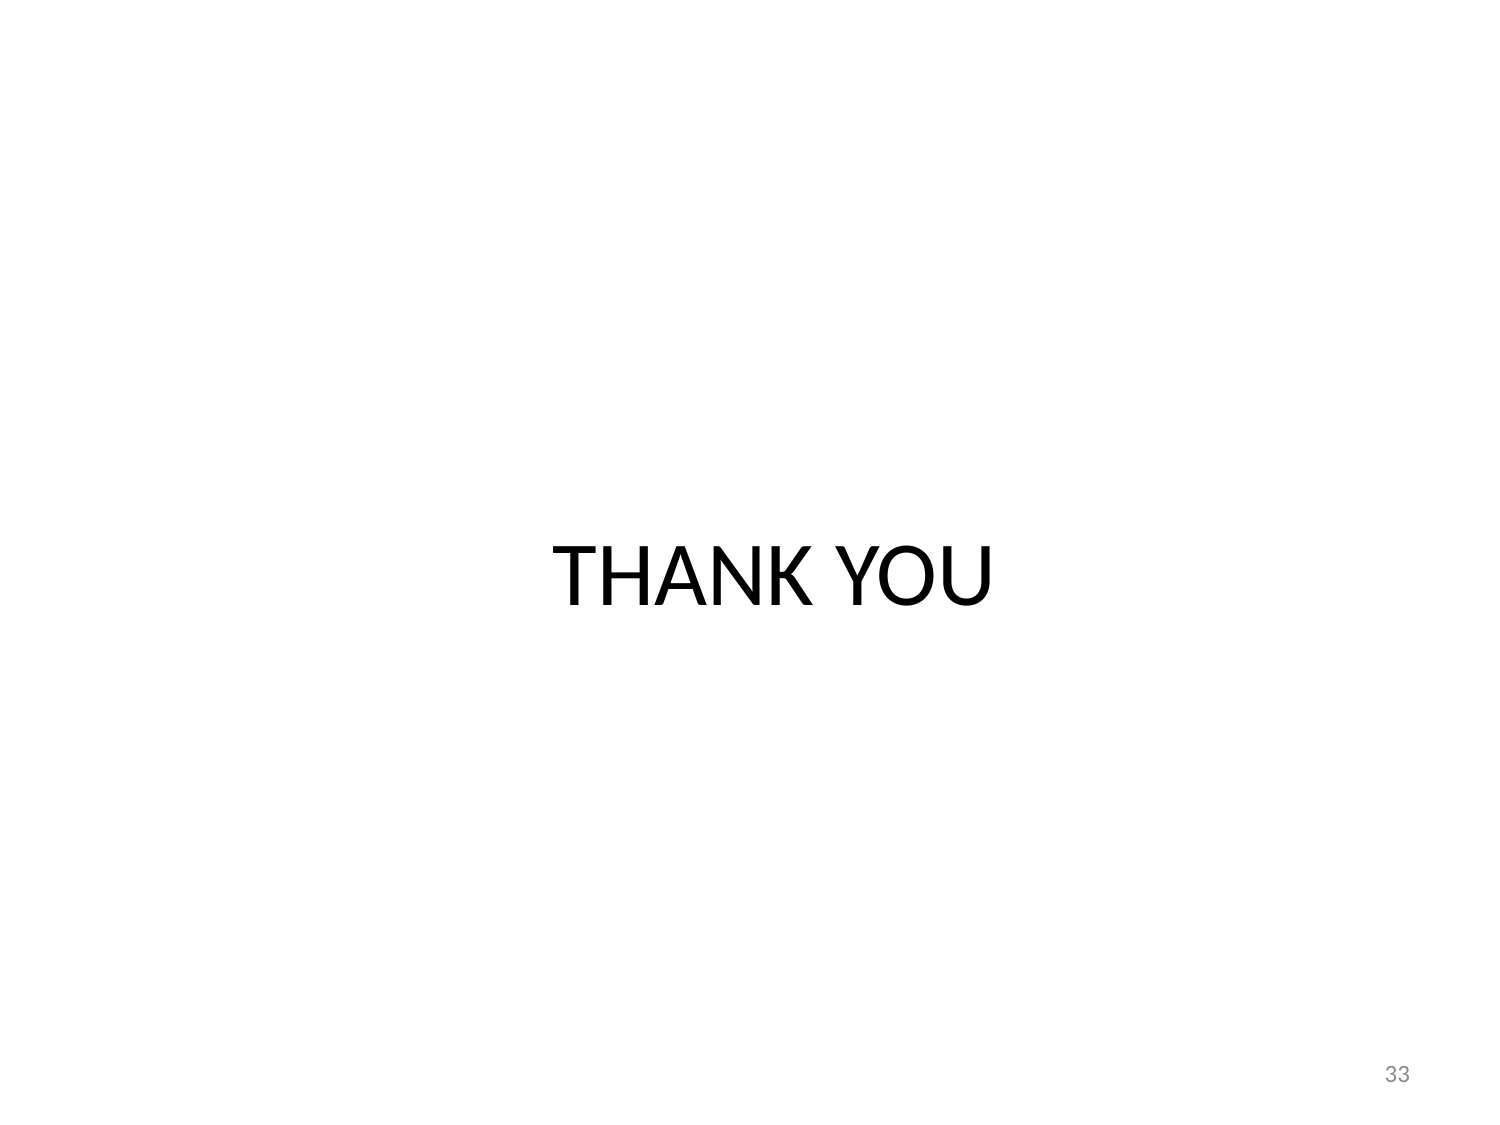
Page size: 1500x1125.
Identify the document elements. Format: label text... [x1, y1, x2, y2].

slide_number 33 [1074, 1042, 1425, 1103]
title THANK YOU [137, 474, 1413, 663]
